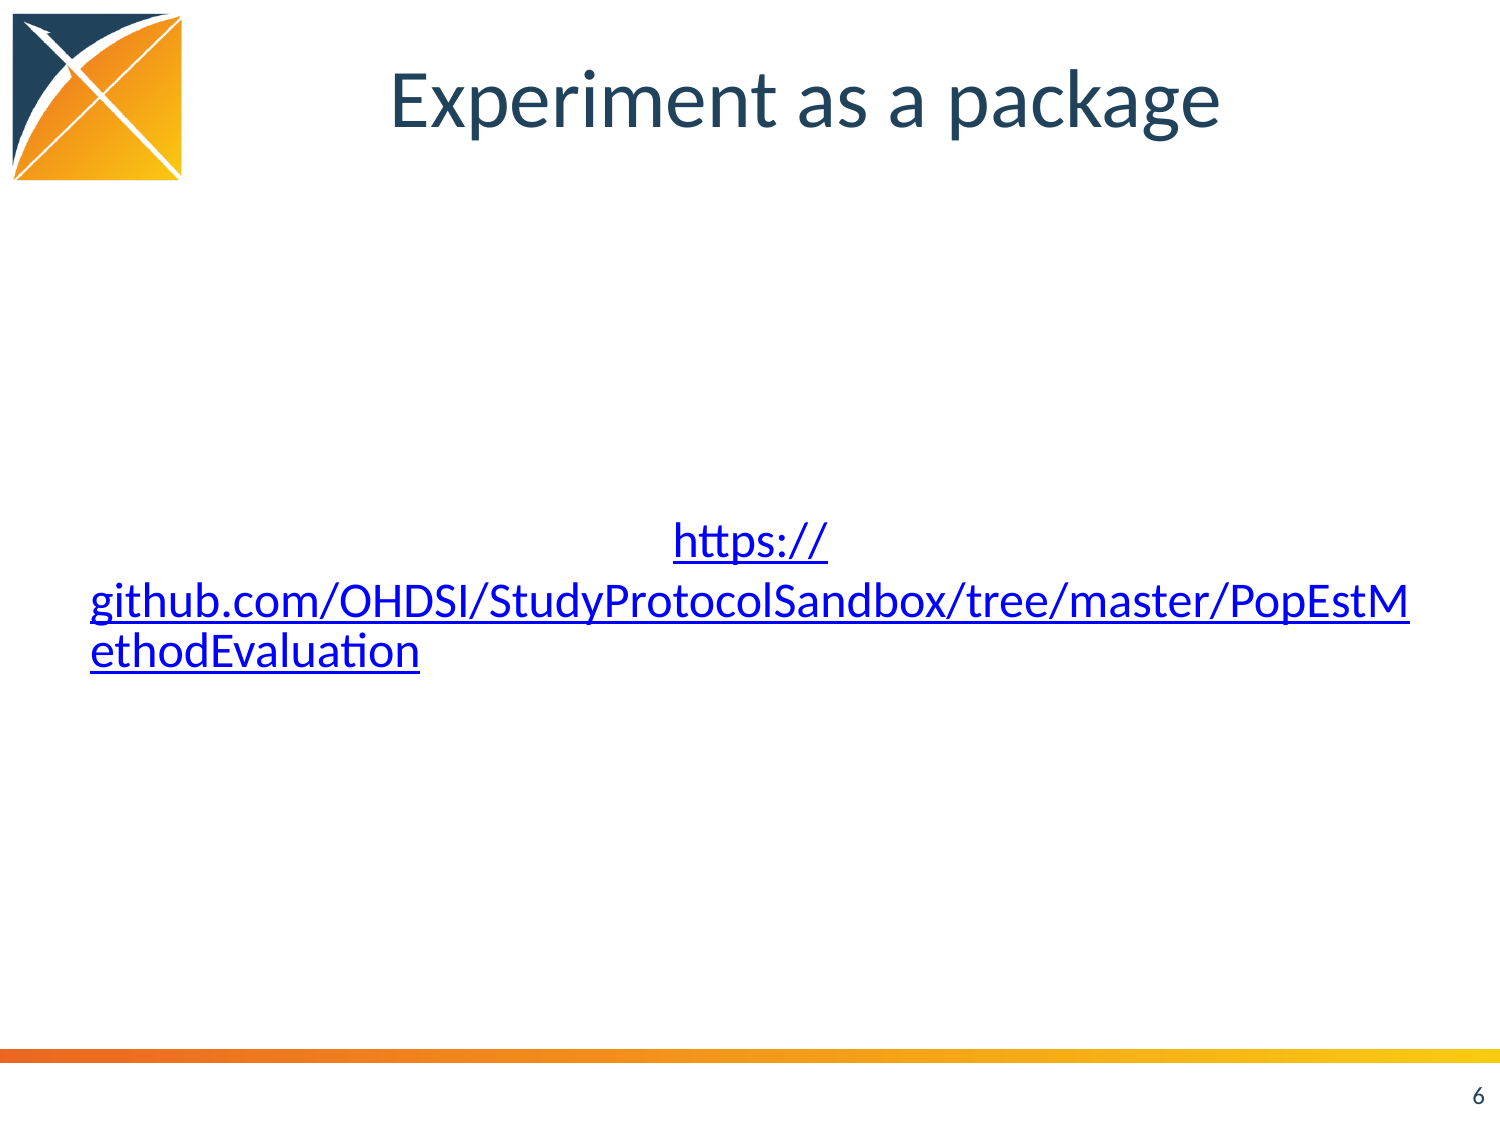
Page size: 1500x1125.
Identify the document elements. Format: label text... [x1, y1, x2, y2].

list https://github.com/OHDSI/StudyProtocolSandbox/tree/master/PopEstMethodEvaluation [75, 200, 1425, 1005]
picture [0, 0, 206, 200]
title Experiment as a package [187, 24, 1425, 163]
slide_number 6 [1149, 1065, 1500, 1125]
